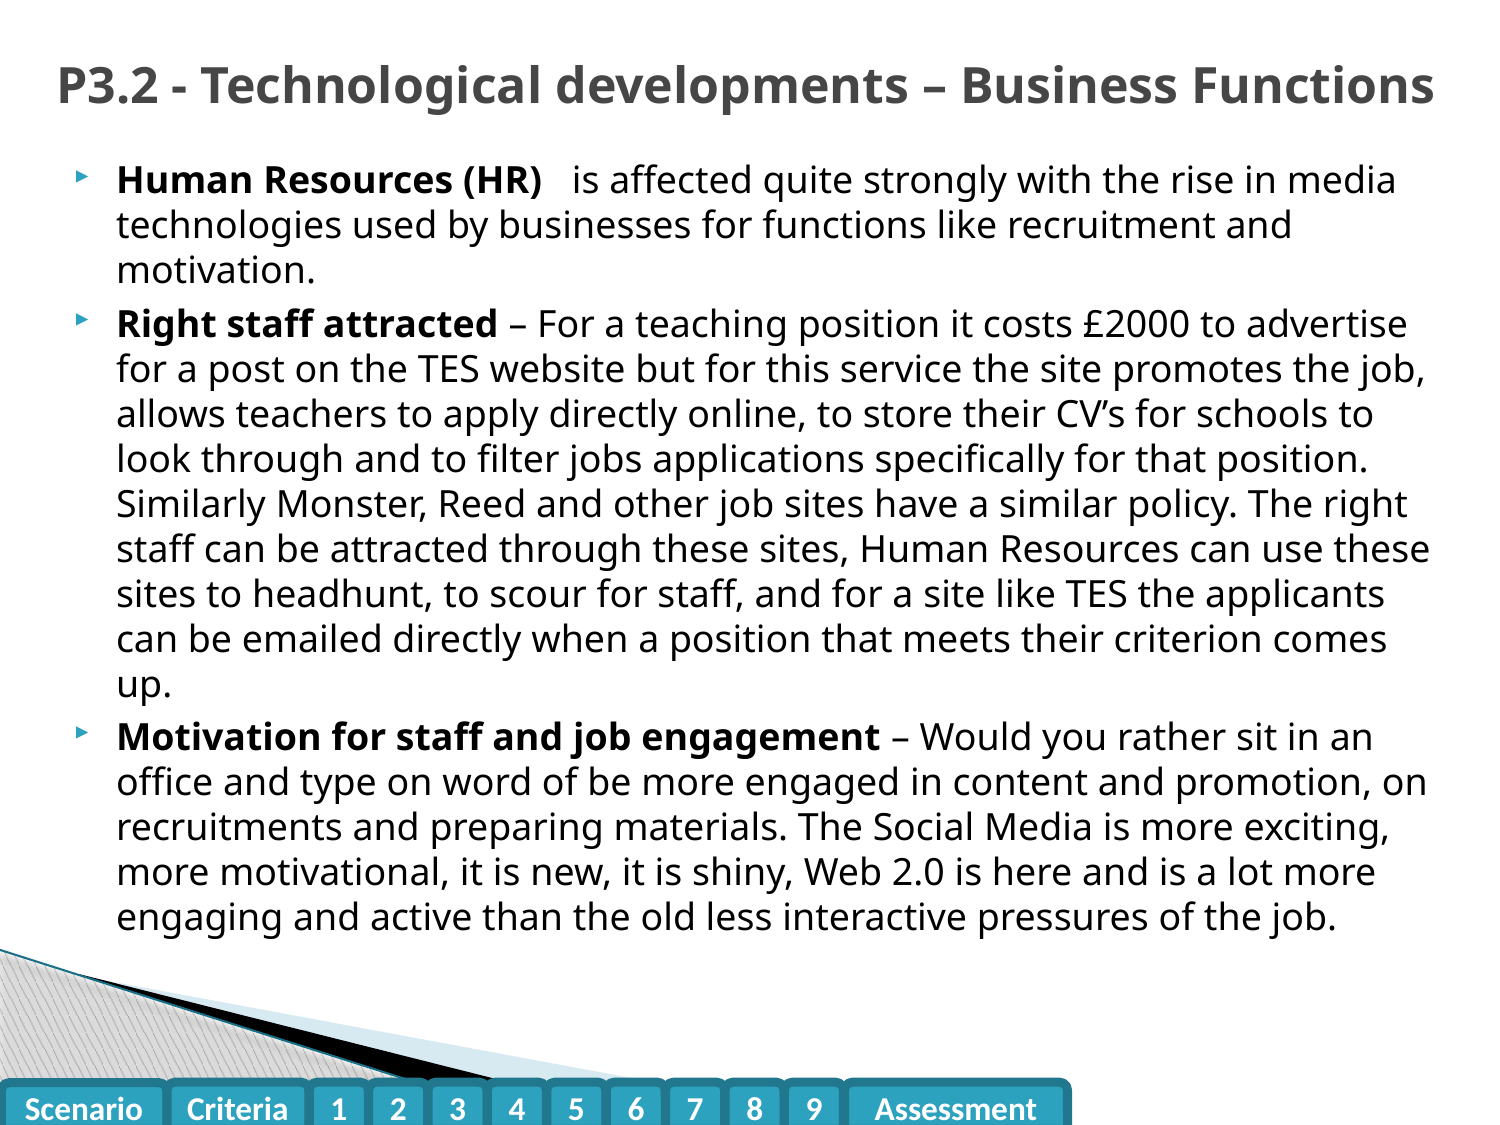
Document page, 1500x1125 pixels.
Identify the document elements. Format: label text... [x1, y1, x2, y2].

list Human Resources (HR) is affected quite strongly with the rise in media technologies used by businesses for functions like recruitment and motivation. Right staff attracted – For a teaching position it costs £2000 to advertise for a post on the TES website but for this service the site promotes the job, allows teachers to apply directly online, to store their CV’s for schools to look through and to filter jobs applications specifically for that position. Similarly Monster, Reed and other job sites have a similar policy. The right staff can be attracted through these sites, Human Resources can use these sites to headhunt, to scour for staff, and for a site like TES the applicants can be emailed directly when a position that meets their criterion comes up. Motivation for staff and job engagement – Would you rather sit in an office and type on word of be more engaged in content and promotion, on recruitments and preparing materials. The Social Media is more exciting, more motivational, it is new, it is shiny, Web 2.0 is here and is a lot more engaging and active than the old less interactive pressures of the job. [41, 149, 1460, 1035]
title P3.2 - Technological developments – Business Functions [41, 18, 1459, 149]
